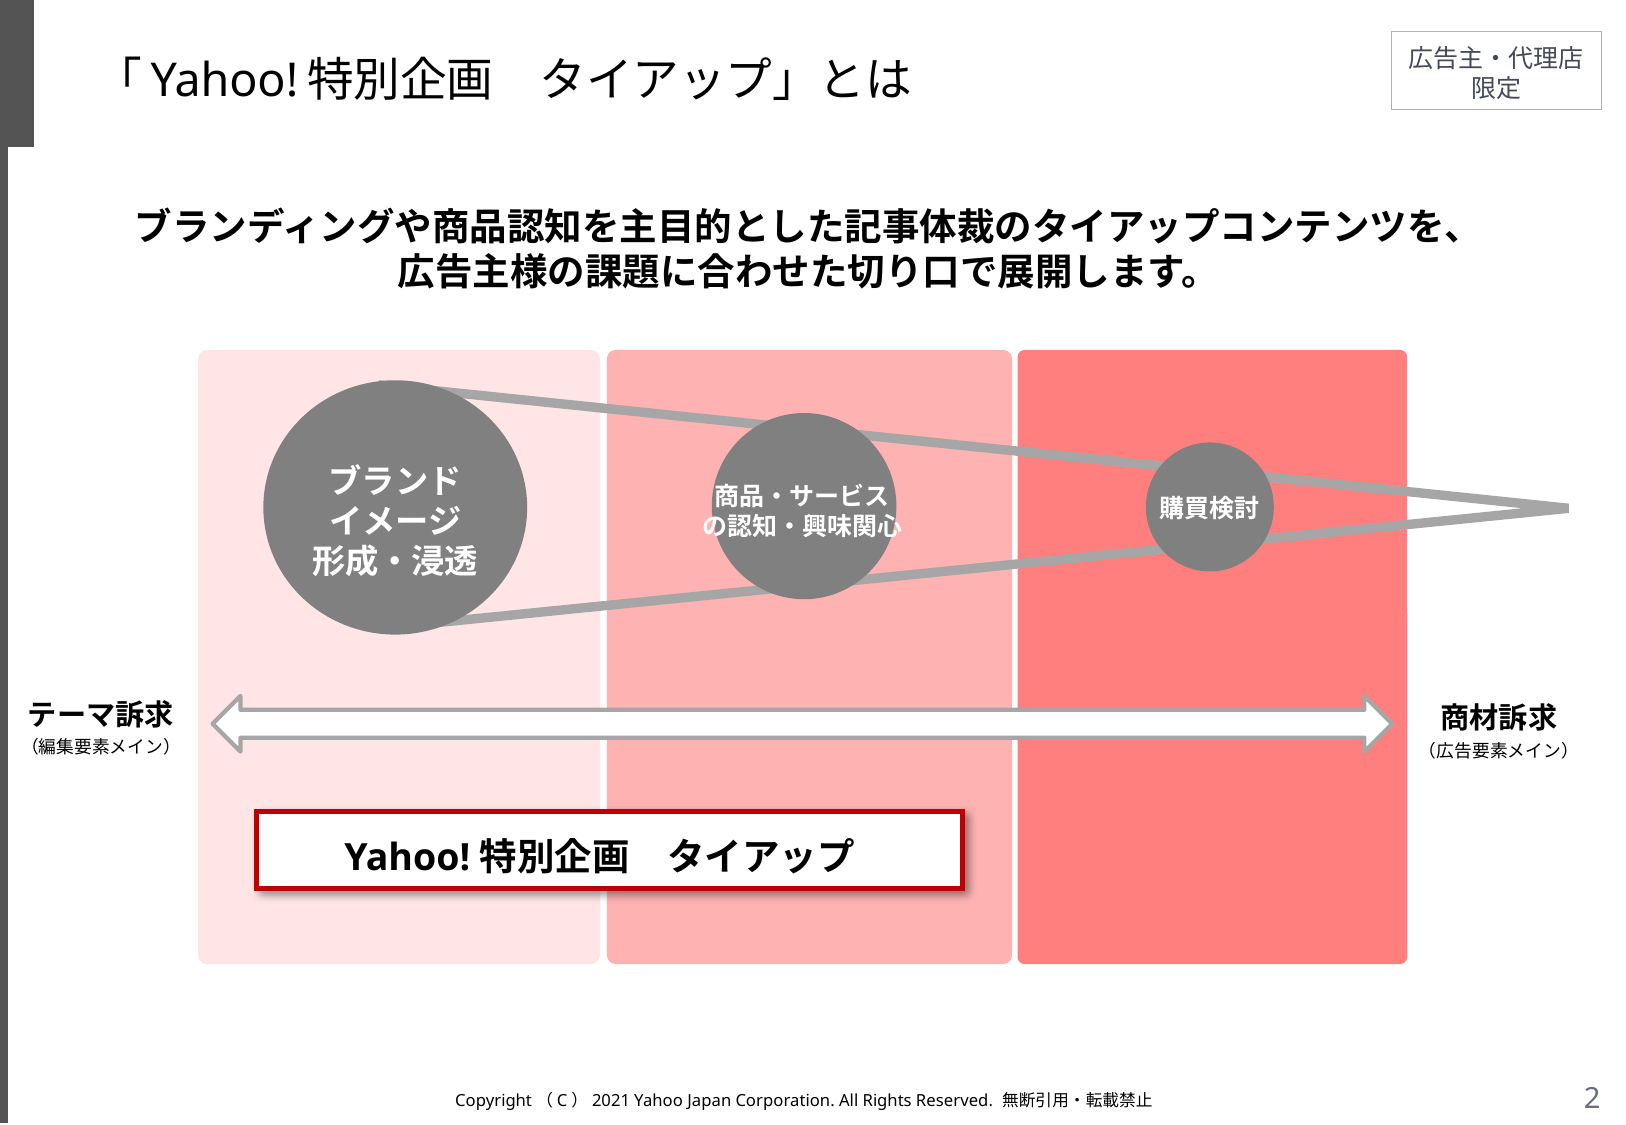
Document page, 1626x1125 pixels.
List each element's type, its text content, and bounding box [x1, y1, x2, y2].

text_box Yahoo!特別企画 タイアップ [265, 825, 934, 885]
text_box 商材訴求 （広告要素メイン） [1404, 692, 1594, 769]
footer Copyright（C）2021 Yahoo Japan Corporation. All Rights Reserved. 無断引用・転載禁止 [440, 1082, 1185, 1118]
text_box [721, 548, 887, 600]
text_box ブランディングや商品認知を主目的とした記事体裁のタイアップコンテンツを、 広告主様の課題に合わせた切り口で展開します。 [83, 195, 1533, 301]
text_box 購買検討 [1131, 485, 1289, 530]
text_box [1266, 477, 1569, 539]
text_box [293, 588, 498, 635]
text_box [862, 435, 1161, 580]
text_box 商品・サービス の認知・興味関心 [662, 472, 943, 548]
text_box [606, 740, 1013, 965]
text_box [1150, 530, 1270, 572]
text_box [198, 349, 601, 965]
text_box [210, 693, 1395, 754]
text_box ブランド イメージ 形成・浸透 [285, 453, 506, 588]
text_box [718, 413, 890, 472]
title 「Yahoo!特別企画 タイアップ」とは [80, 42, 1392, 114]
text_box [606, 349, 1013, 450]
text_box [1017, 525, 1408, 965]
text_box [606, 565, 1013, 707]
text_box [1017, 349, 1408, 491]
text_box [1149, 442, 1270, 485]
text_box [263, 380, 528, 578]
text_box [453, 392, 762, 621]
text_box テーマ訴求 （編集要素メイン） [6, 688, 196, 765]
text_box [256, 811, 963, 889]
